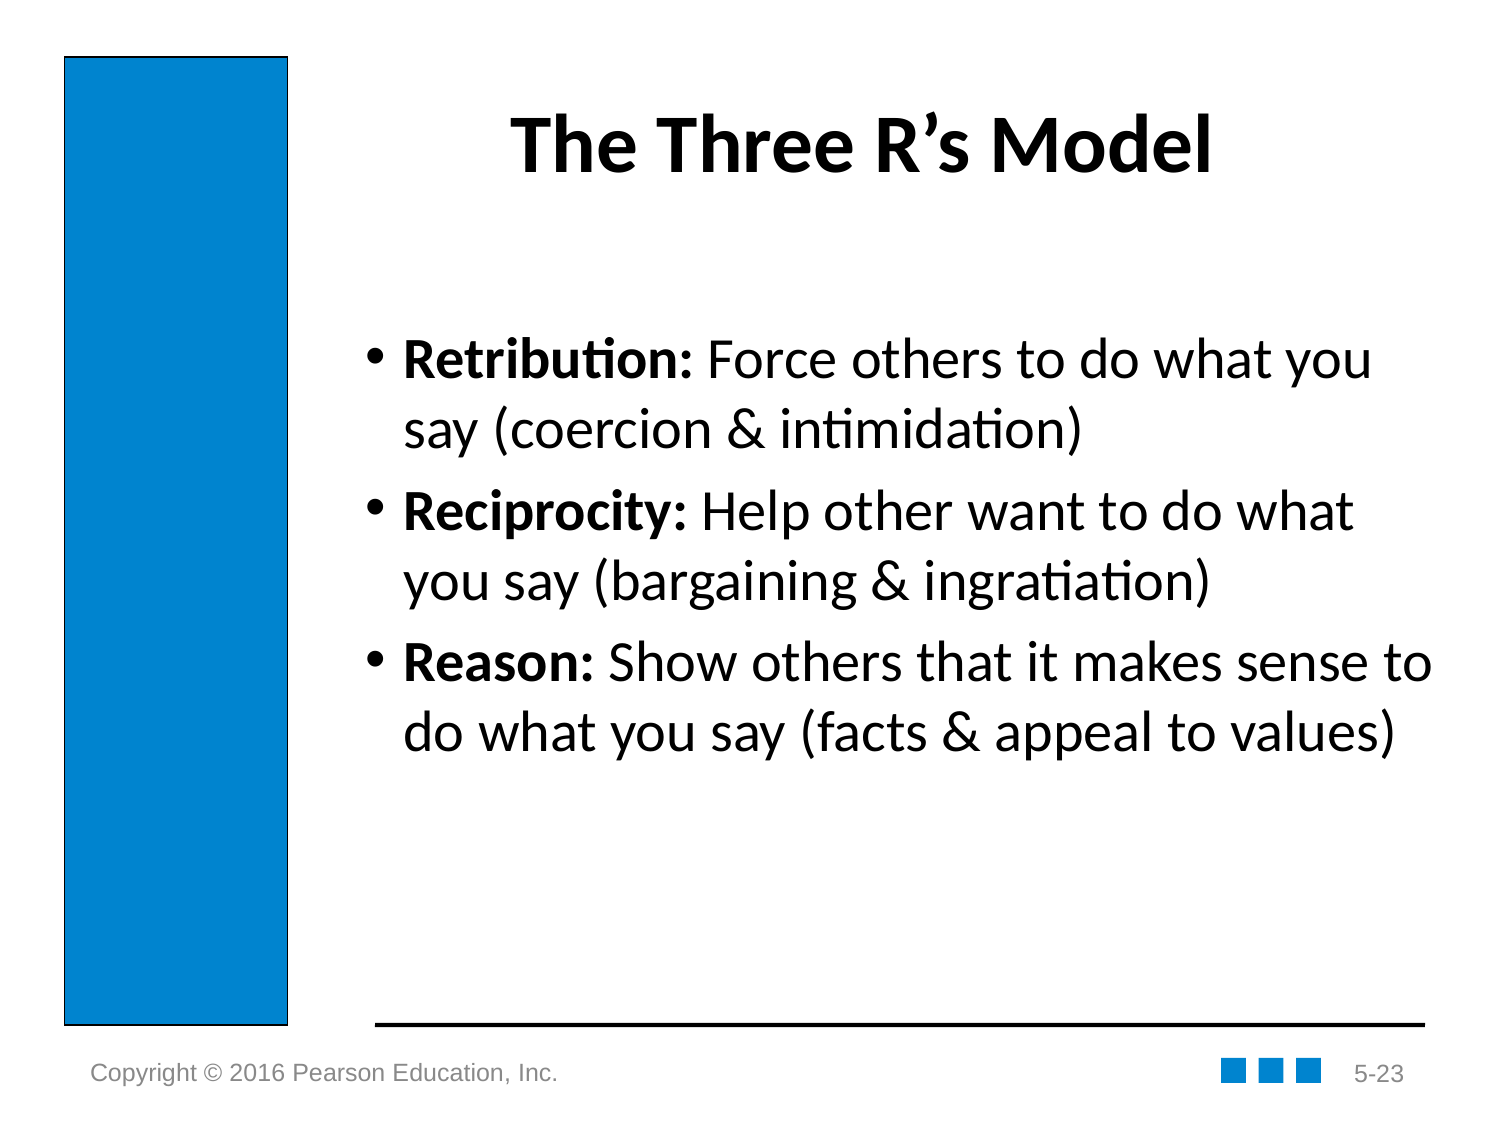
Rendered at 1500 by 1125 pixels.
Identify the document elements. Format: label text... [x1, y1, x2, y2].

title The Three R’s Model [300, 45, 1425, 233]
text_box 5-23 [1333, 1050, 1425, 1095]
text_box Copyright © 2016 Pearson Education, Inc. [75, 1055, 625, 1088]
text_box [64, 56, 288, 1025]
list Retribution: Force others to do what you say (coercion & intimidation) Reciprocity: Help other want to do what you say (bargaining & ingratiation) Reason: Show others that it makes sense to do what you say (facts & appeal to values) [350, 312, 1450, 950]
text_box [1221, 1057, 1246, 1083]
text_box [1296, 1057, 1321, 1083]
text_box [1258, 1057, 1284, 1083]
